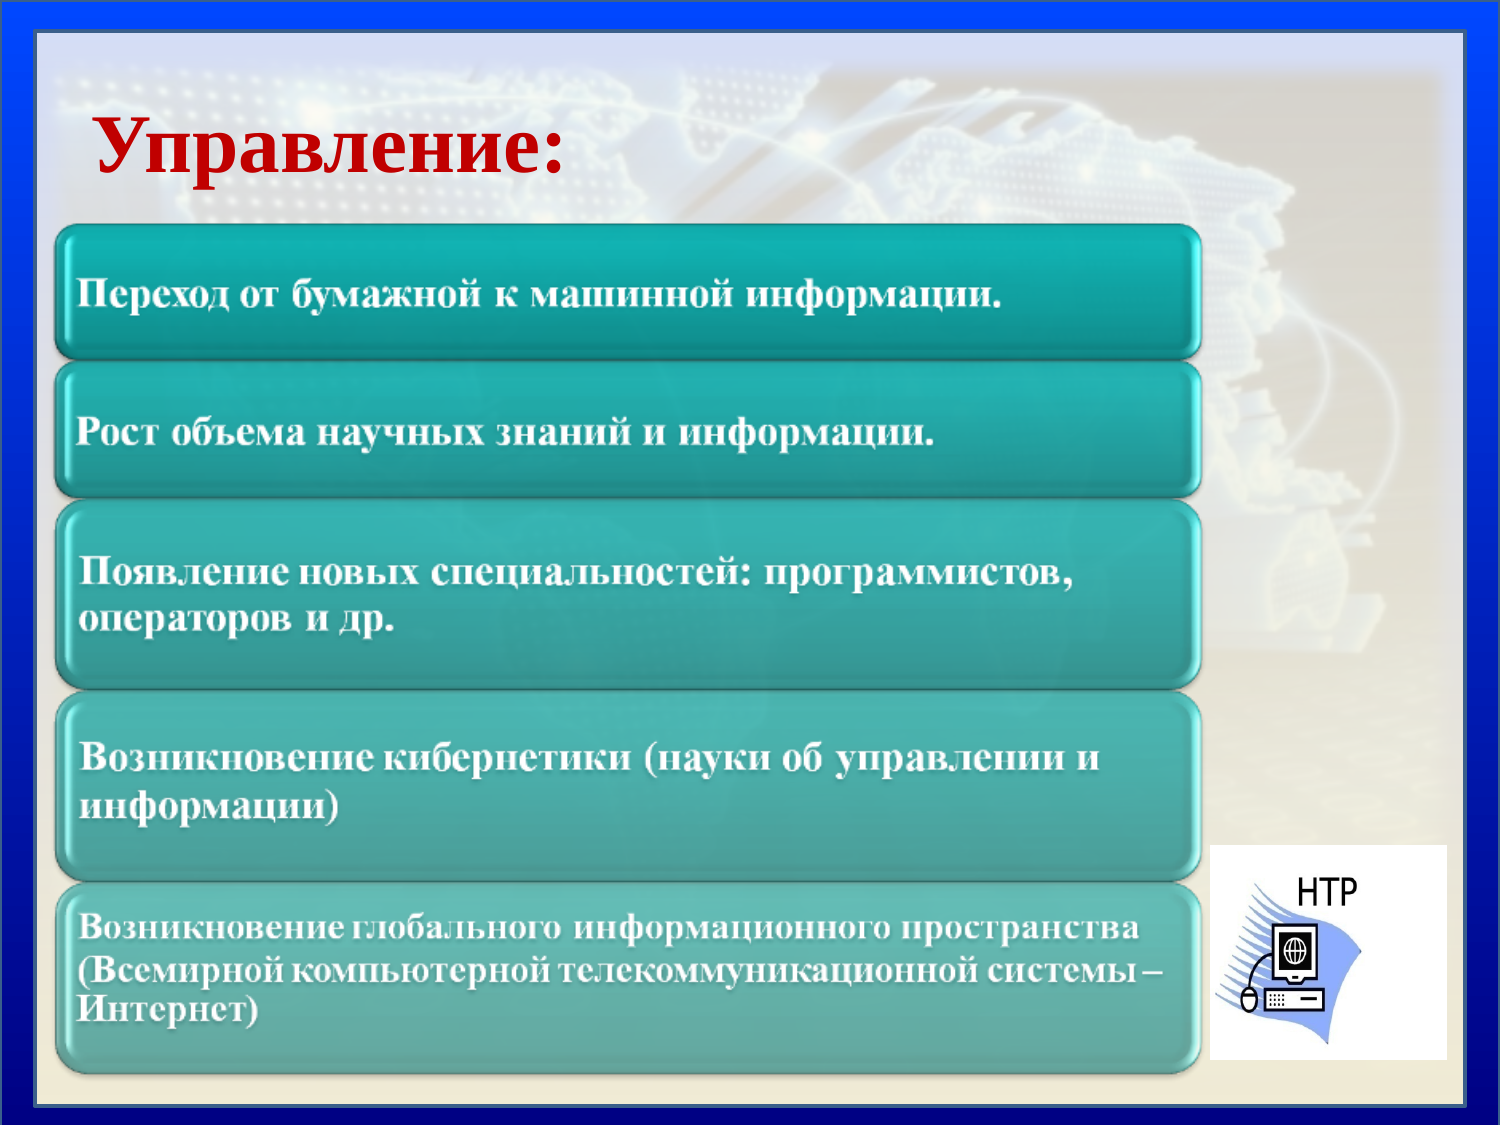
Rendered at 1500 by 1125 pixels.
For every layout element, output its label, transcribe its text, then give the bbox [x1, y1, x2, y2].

title Управление: [75, 45, 1425, 233]
picture [40, 219, 1448, 1087]
